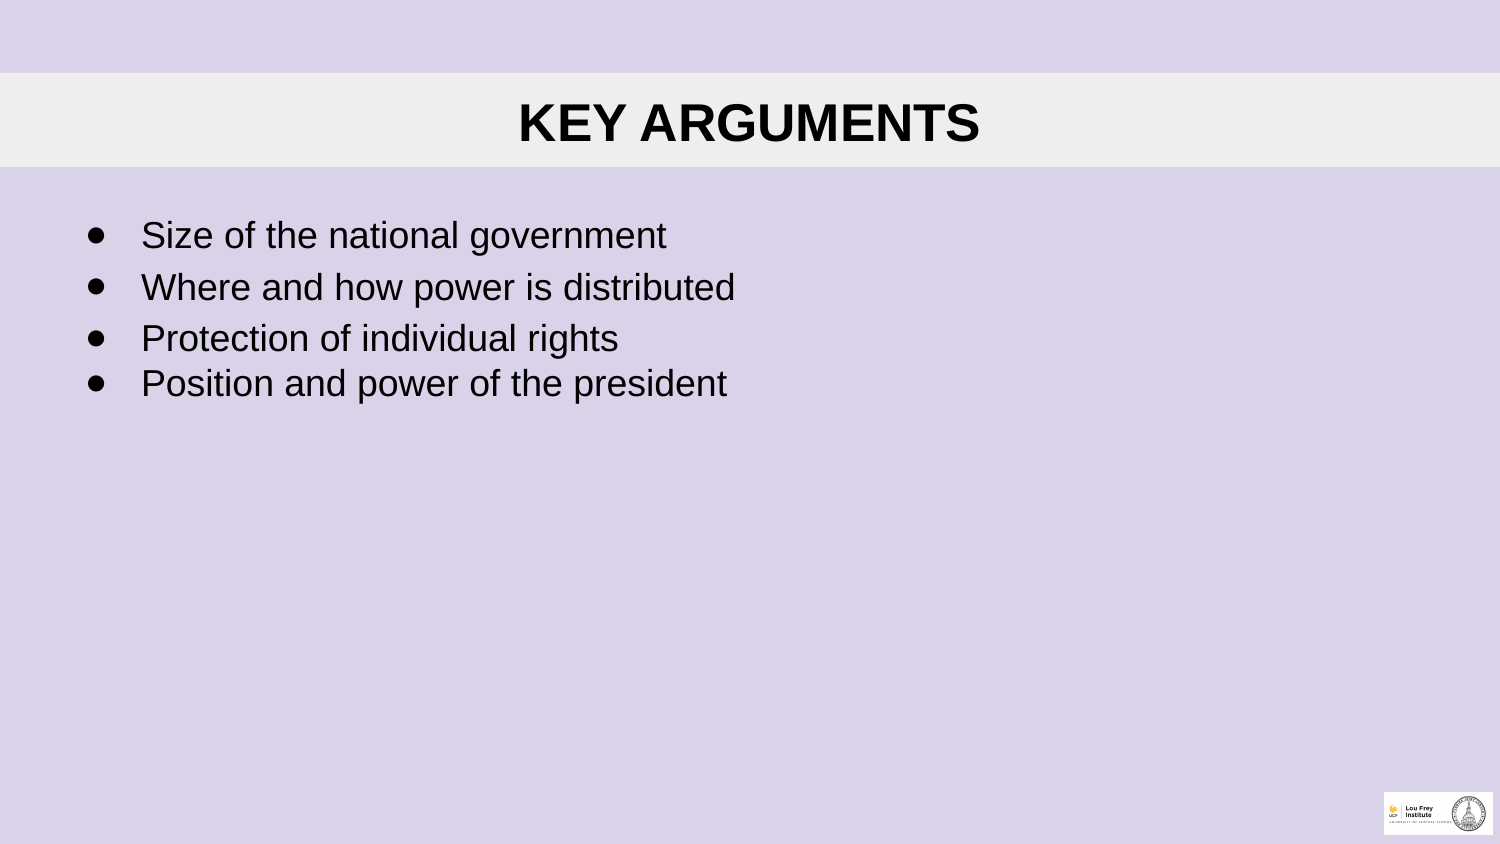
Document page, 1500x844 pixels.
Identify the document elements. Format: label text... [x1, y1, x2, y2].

title KEY ARGUMENTS [0, 72, 1500, 167]
list Size of the national government Where and how power is distributed Protection of individual rights Position and power of the president [51, 189, 1449, 783]
picture [1383, 792, 1493, 836]
